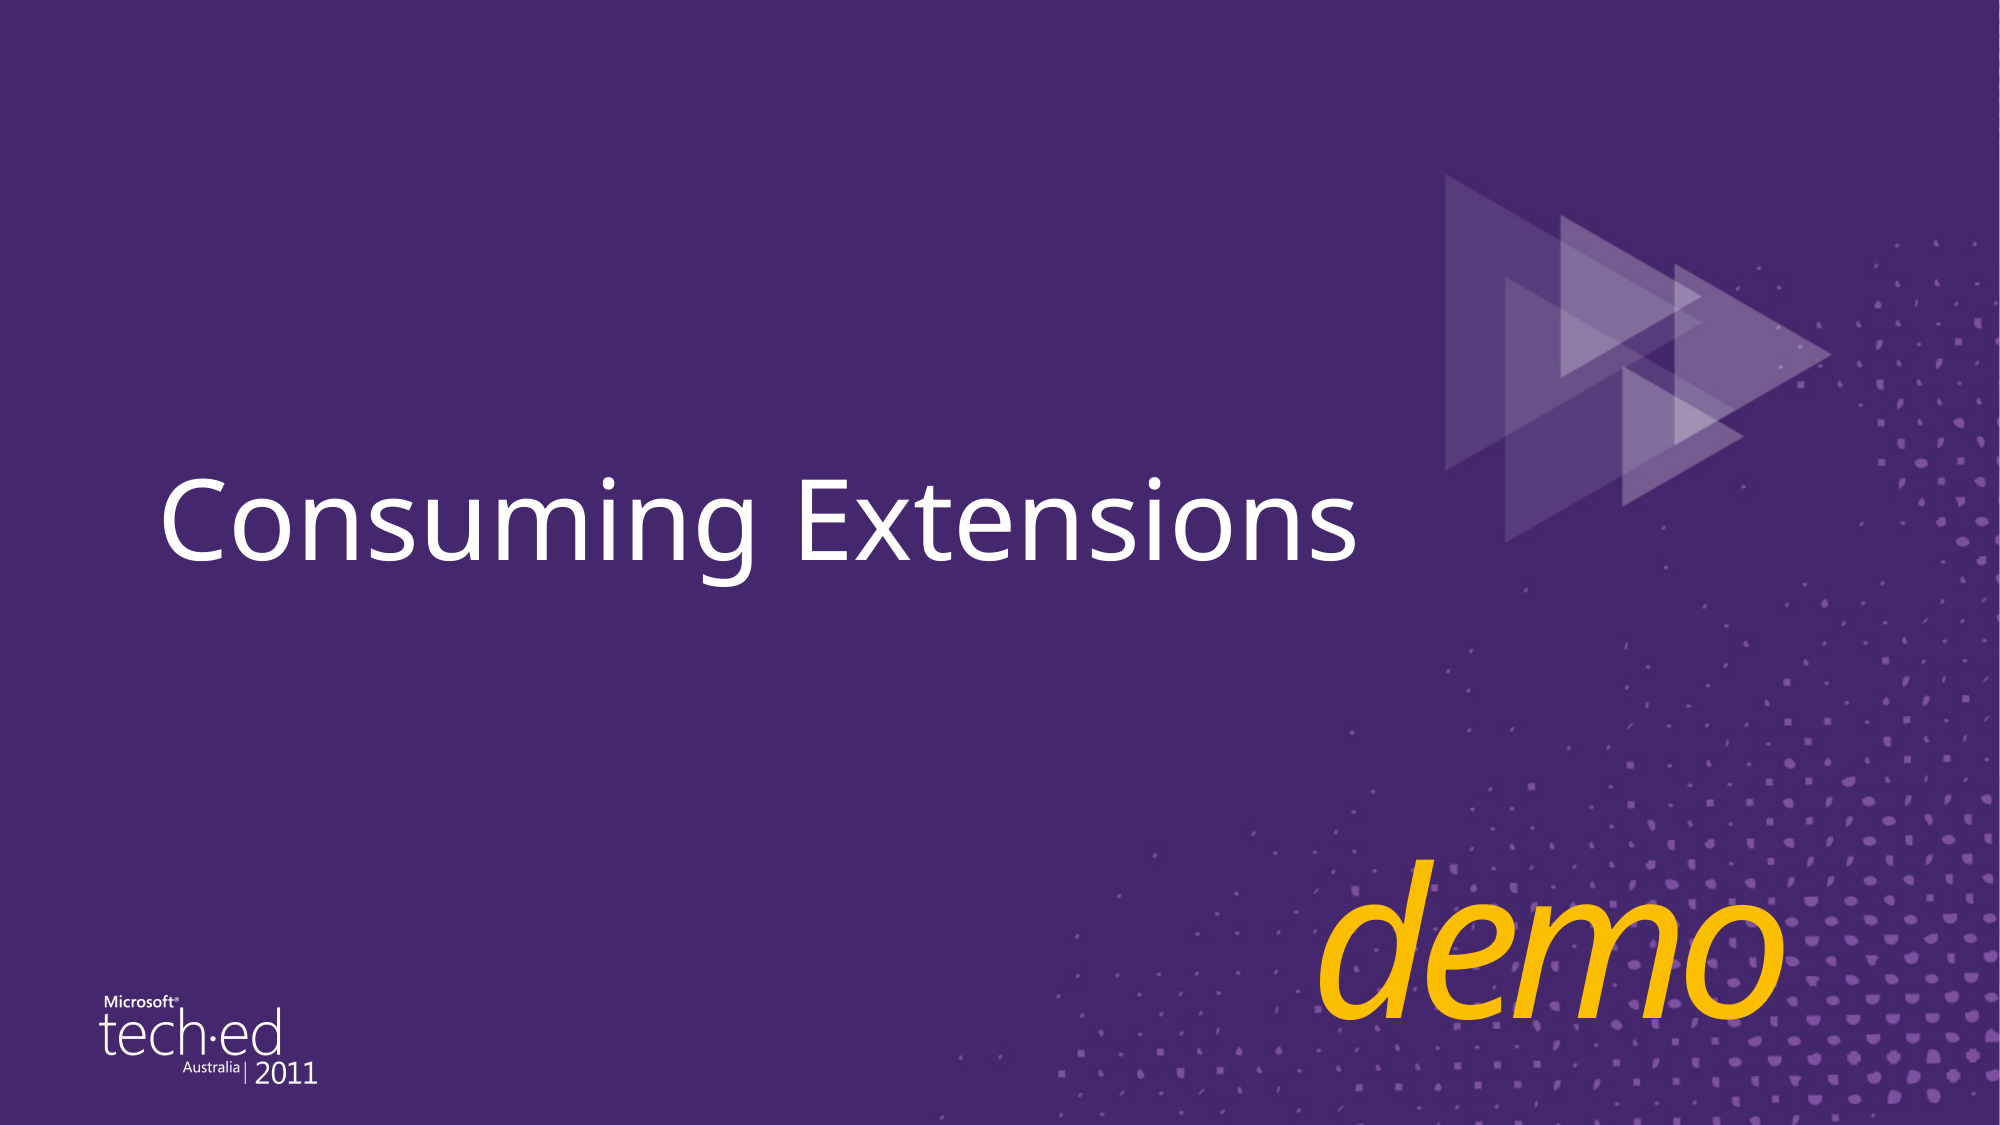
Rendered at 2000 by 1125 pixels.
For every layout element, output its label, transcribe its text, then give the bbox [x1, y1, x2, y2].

title Consuming Extensions [137, 398, 1667, 649]
list demo [174, 800, 1855, 1027]
picture [0, 0, 2000, 1125]
